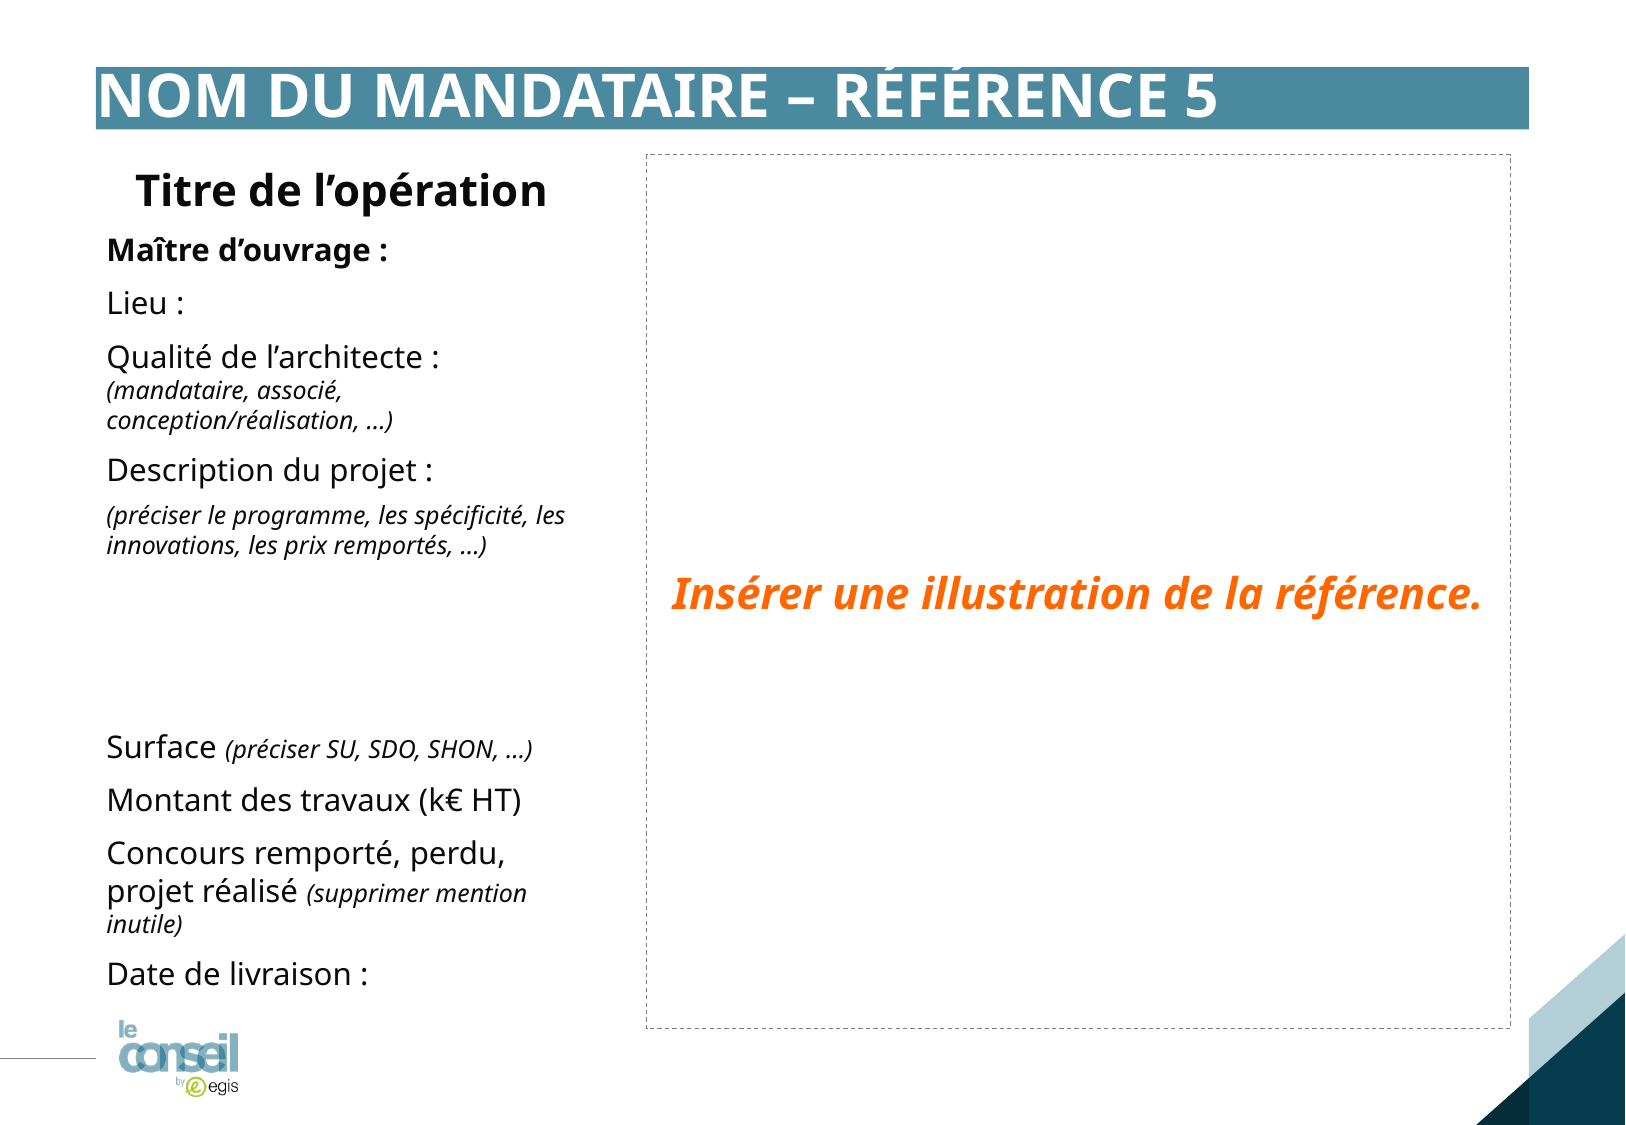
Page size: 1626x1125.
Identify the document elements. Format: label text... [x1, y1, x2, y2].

text_box Titre de l’opération Maître d’ouvrage : Lieu : Qualité de l’architecte : (mandataire, associé, conception/réalisation, …) Description du projet : (préciser le programme, les spécificité, les innovations, les prix remportés, …) Surface (préciser SU, SDO, SHON, …) Montant des travaux (k€ HT) Concours remporté, perdu, projet réalisé (supprimer mention inutile) Date de livraison : [91, 154, 592, 999]
text_box Insérer une illustration de la référence. [646, 154, 1511, 1030]
title Nom du Mandataire – Référence 5 [95, 67, 1529, 130]
picture [119, 1020, 238, 1097]
